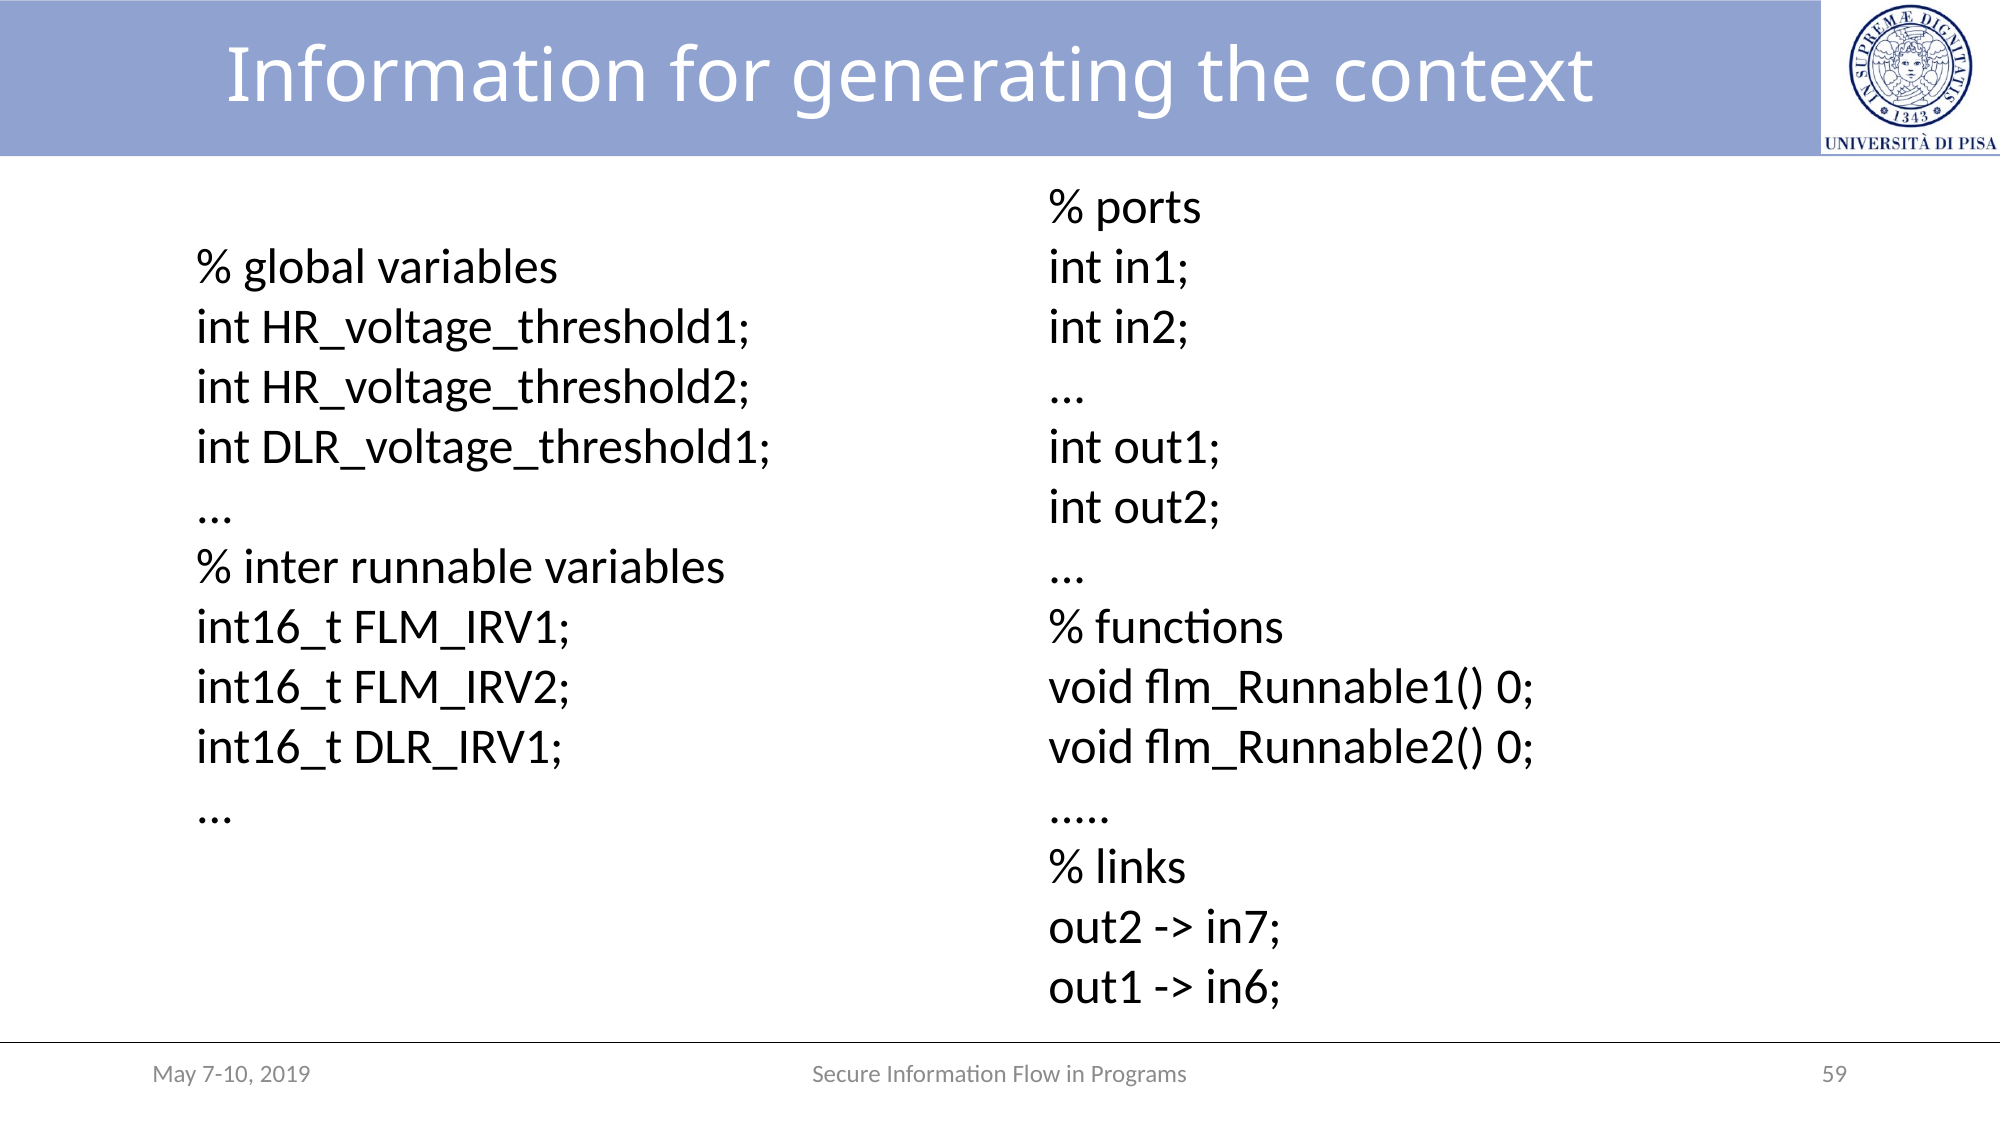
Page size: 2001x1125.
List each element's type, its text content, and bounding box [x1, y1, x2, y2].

slide_number 59 [1412, 1042, 1863, 1103]
picture [1822, 0, 2000, 154]
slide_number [137, 1042, 588, 1103]
text_box % global variables int HR_voltage_threshold1; int HR_voltage_threshold2; int DLR_voltage_threshold1; ... % inter runnable variables int16_t FLM_IRV1; int16_t FLM_IRV2; int16_t DLR_IRV1; ... [181, 225, 932, 876]
footer Secure Information Flow in Programs [662, 1042, 1338, 1103]
title Information for generating the context [0, 0, 1822, 154]
text_box % ports int in1; int in2; ... int out1; int out2; ... % functions void flm_Runnable1() 0; void flm_Runnable2() 0; ..... % links out2 -> in7; out1 -> in6; [1033, 166, 2000, 1022]
